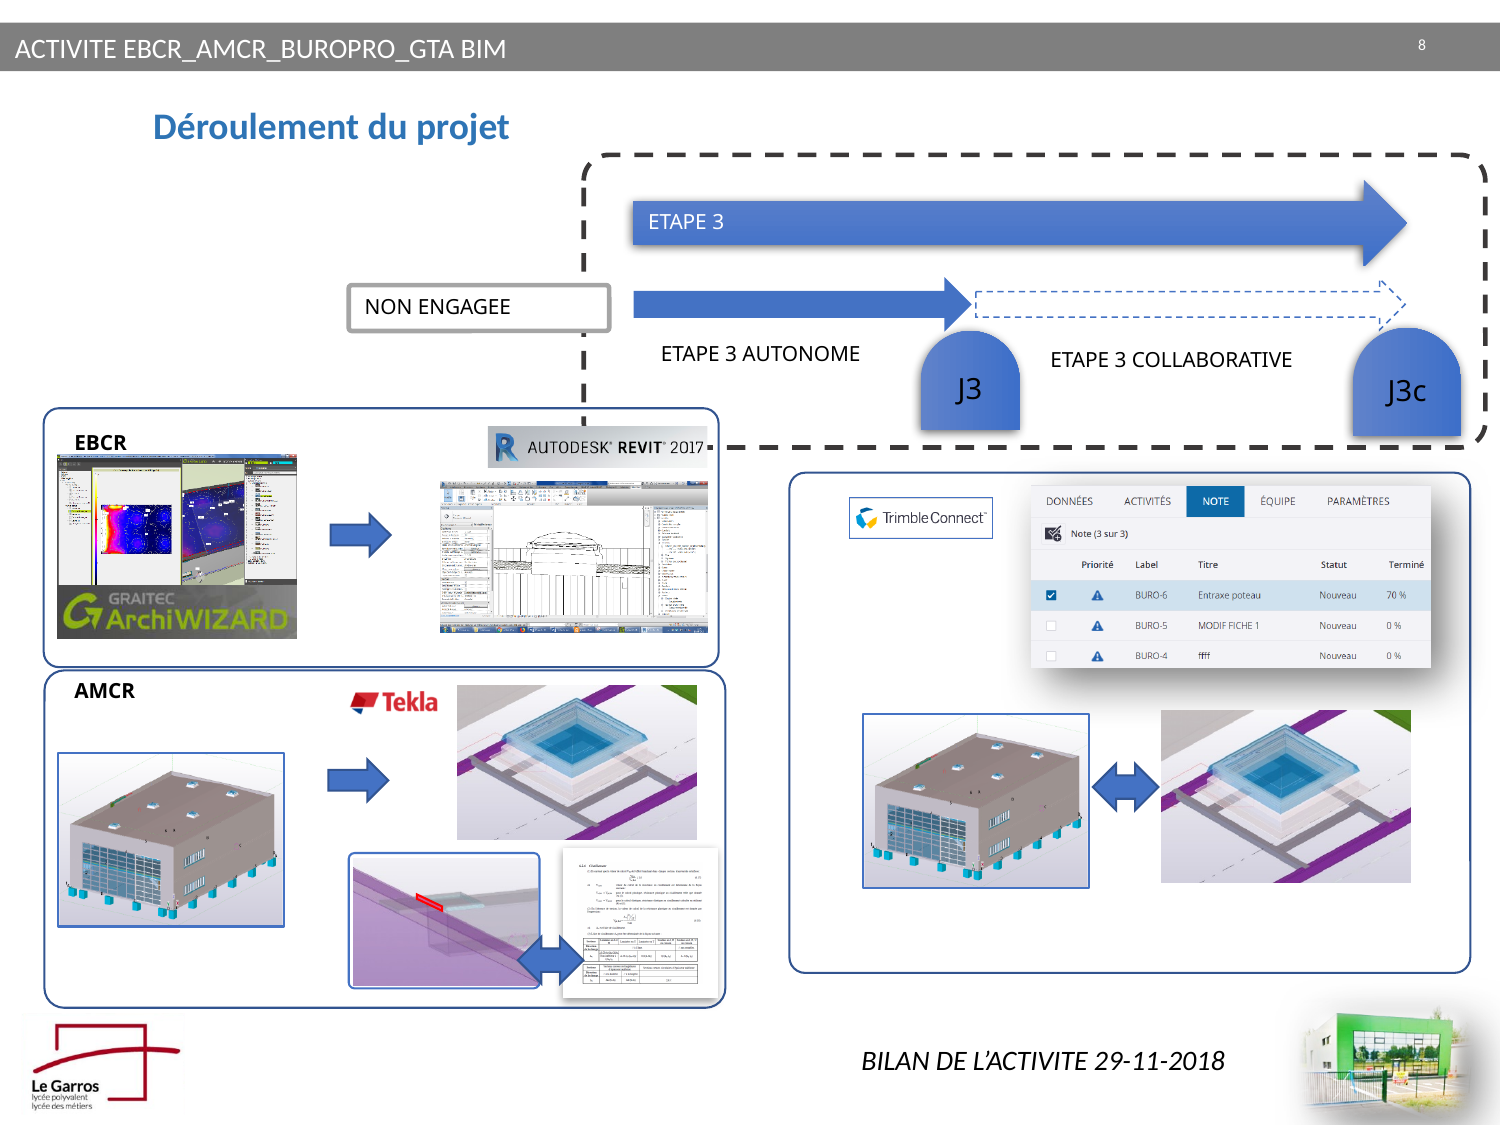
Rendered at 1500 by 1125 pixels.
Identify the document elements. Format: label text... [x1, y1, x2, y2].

text_box [42, 407, 720, 669]
picture [577, 862, 704, 984]
text_box Déroulement du projet [138, 94, 586, 155]
text_box NON ENGAGEE [347, 284, 611, 332]
picture [59, 753, 283, 926]
picture [864, 715, 1088, 887]
picture [457, 685, 697, 840]
text_box [0, 0, 1500, 75]
text_box [1091, 761, 1160, 813]
picture [439, 481, 708, 633]
picture [21, 1013, 185, 1115]
text_box [582, 153, 1487, 449]
picture [487, 426, 708, 468]
picture [1161, 710, 1411, 883]
picture [849, 497, 993, 539]
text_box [348, 852, 540, 989]
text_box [633, 179, 1462, 437]
picture [1031, 485, 1431, 668]
text_box [788, 471, 1472, 974]
picture [1323, 1023, 1451, 1098]
picture [349, 683, 445, 720]
text_box [540, 934, 577, 987]
text_box [43, 669, 727, 1009]
picture [57, 454, 297, 639]
